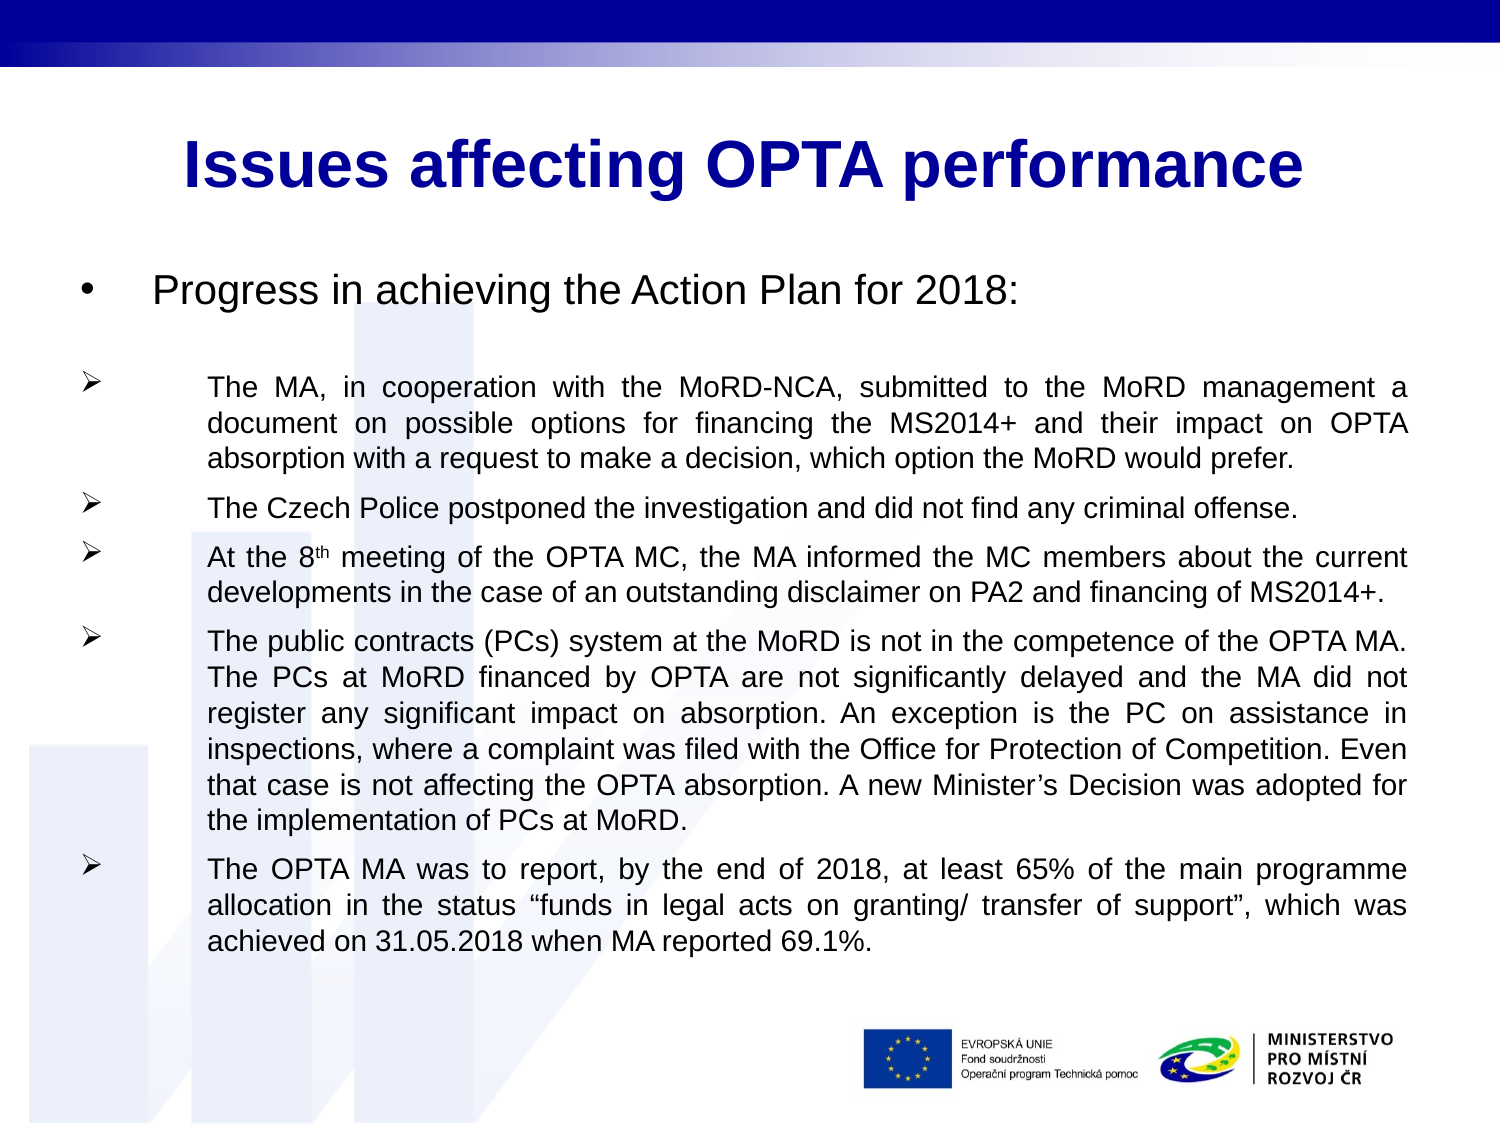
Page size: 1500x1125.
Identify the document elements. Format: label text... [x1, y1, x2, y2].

picture [29, 302, 1412, 1125]
title Issues affecting OPTA performance [64, 113, 1425, 197]
list Progress in achieving the Action Plan for 2018: The MA, in cooperation with the MoRD-NCA, submitted to the MoRD management a document on possible options for financing the MS2014+ and their impact on OPTA absorption with a request to make a decision, which option the MoRD would prefer. The Czech Police postponed the investigation and did not find any criminal offense. At the 8th meeting of the OPTA MC, the MA informed the MC members about the current developments in the case of an outstanding disclaimer on PA2 and financing of MS2014+. The public contracts (PCs) system at the MoRD is not in the competence of the OPTA MA. The PCs at MoRD financed by OPTA are not significantly delayed and the MA did not register any significant impact on absorption. An exception is the PC on assistance in inspections, where a complaint was filed with the Office for Protection of Competition. Even that case is not affecting the OPTA absorption. A new Minister’s Decision was adopted for the implementation of PCs at MoRD. The OPTA MA was to report, by the end of 2018, at least 65% of the main programme allocation in the status “funds in legal acts on granting/ transfer of support”, which was achieved on 31.05.2018 when MA reported 69.1%. [64, 255, 1425, 1012]
